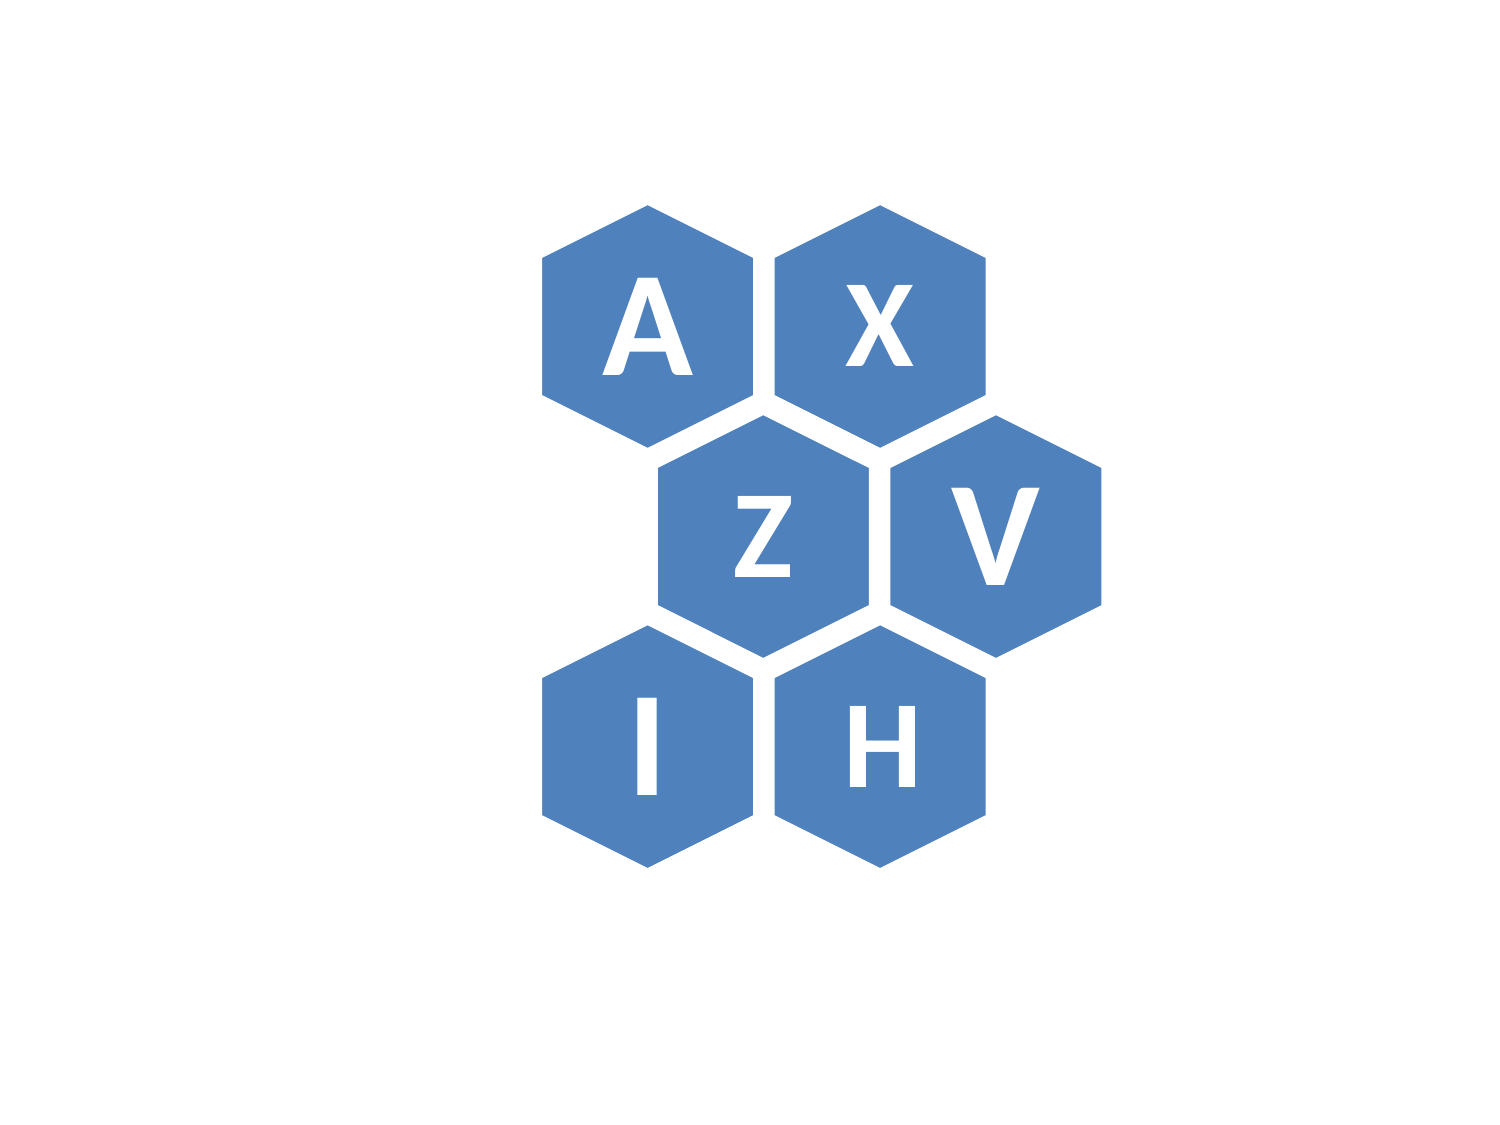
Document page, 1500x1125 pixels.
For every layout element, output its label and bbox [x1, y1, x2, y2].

text_box [378, 172, 1272, 901]
